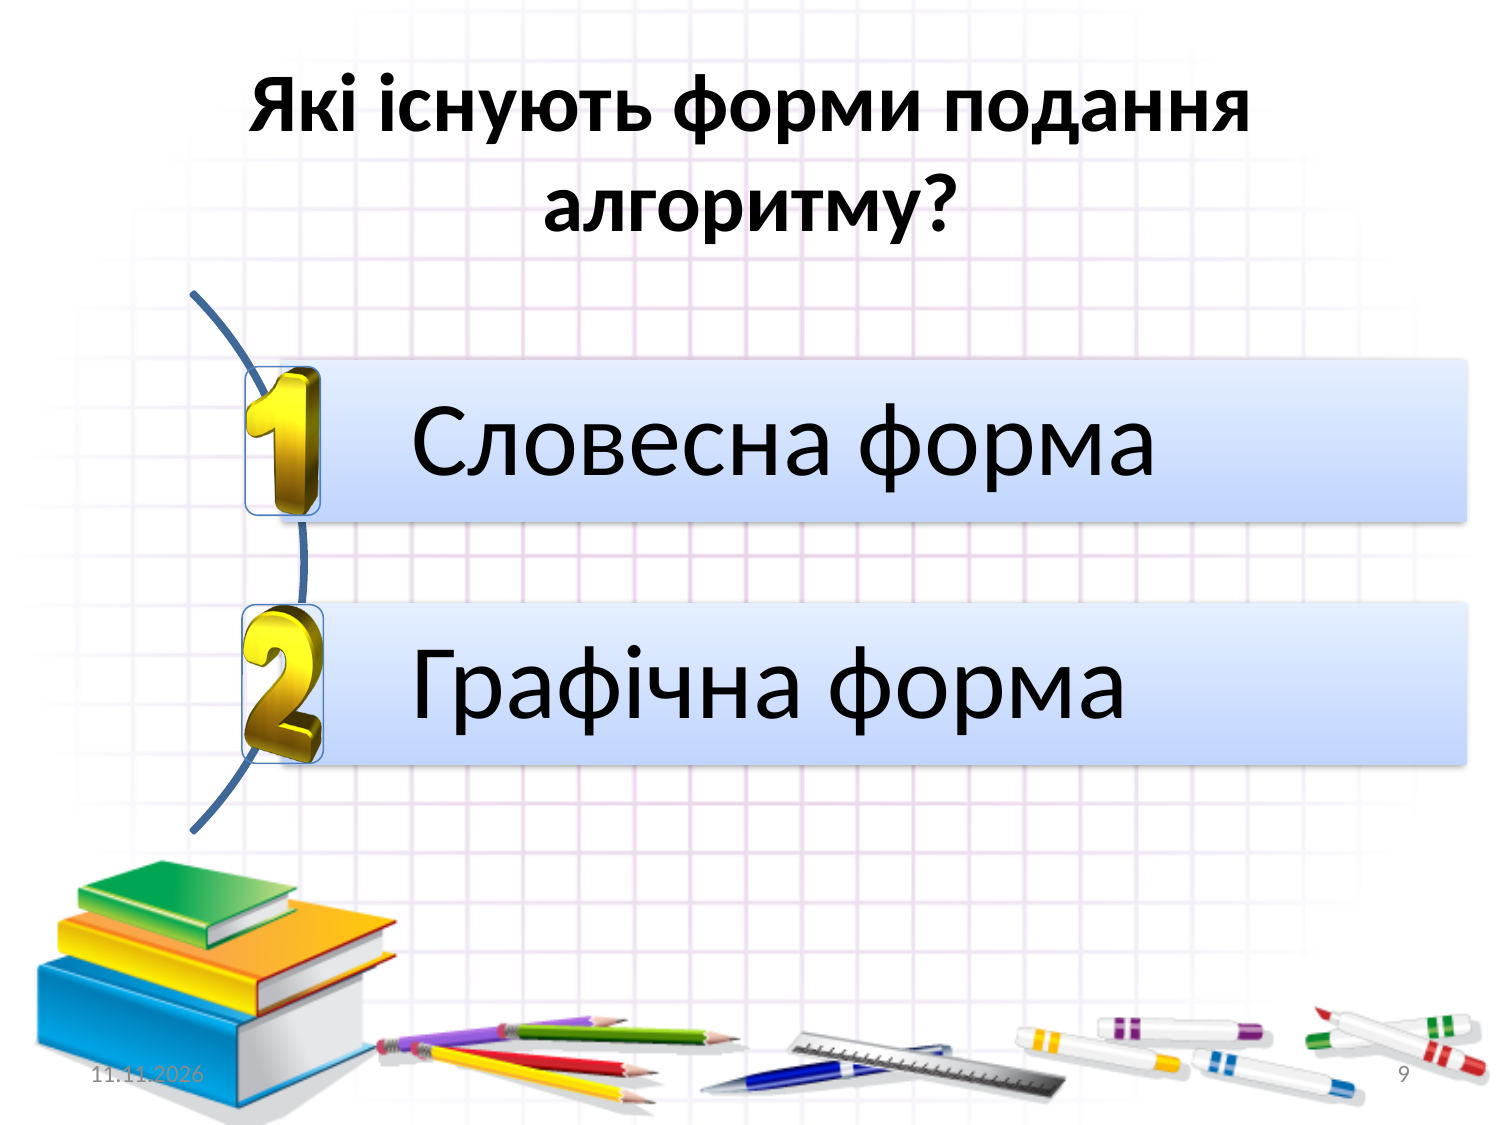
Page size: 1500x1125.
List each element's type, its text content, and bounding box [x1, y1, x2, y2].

picture [0, 0, 1500, 1125]
slide_number 9 [1074, 1042, 1425, 1103]
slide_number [75, 1042, 425, 1103]
title Які існують форми подання алгоритму? [76, 54, 1427, 243]
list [182, 278, 1475, 847]
